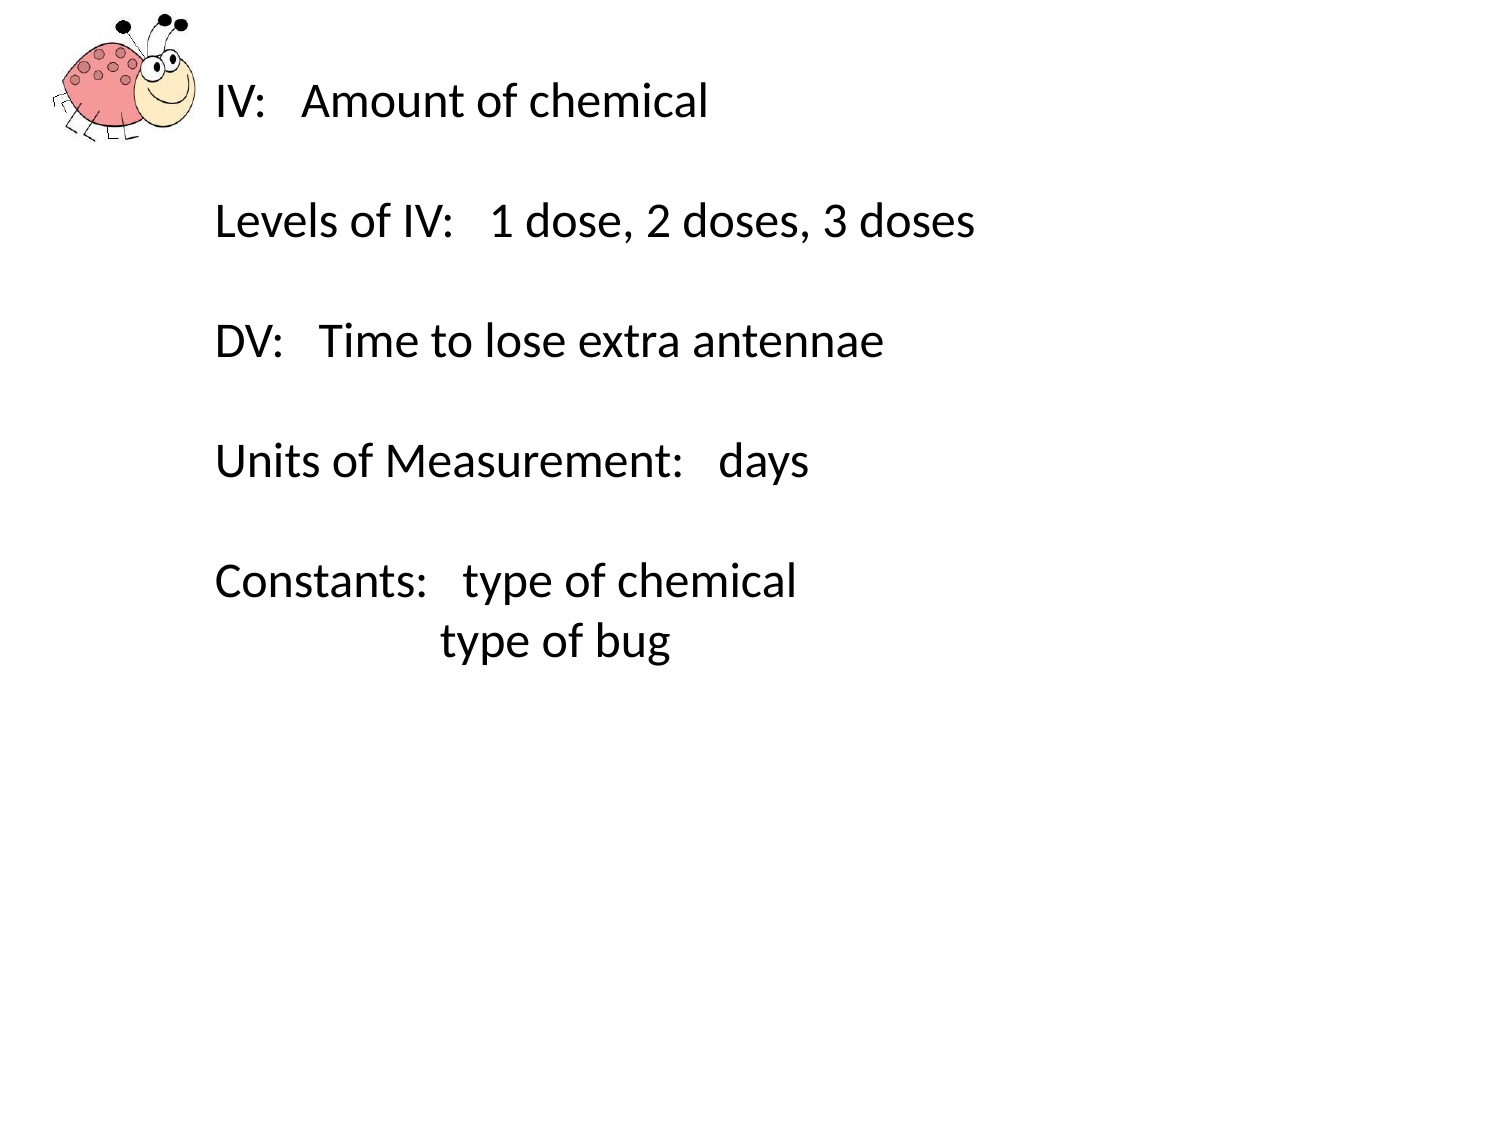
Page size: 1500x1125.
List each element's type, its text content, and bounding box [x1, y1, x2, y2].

text_box IV: Amount of chemical Levels of IV: 1 dose, 2 doses, 3 doses DV: Time to lose extra antennae Units of Measurement: days Constants: type of chemical type of bug [199, 0, 1413, 1075]
picture [49, 0, 213, 168]
